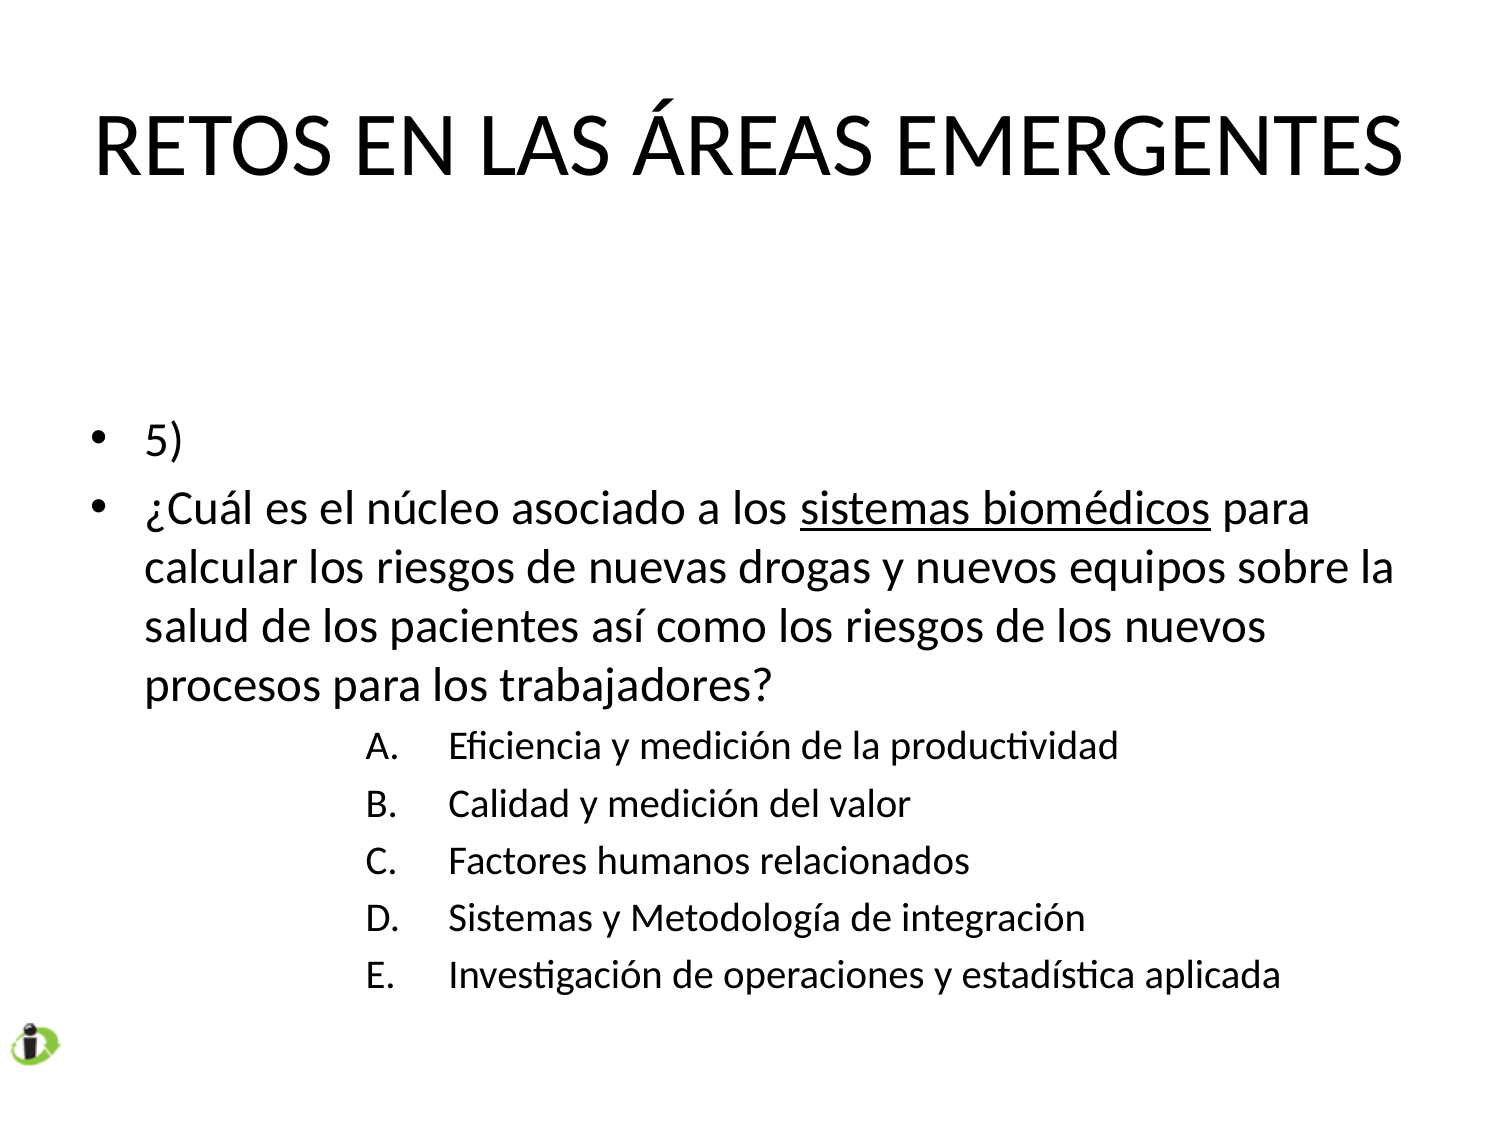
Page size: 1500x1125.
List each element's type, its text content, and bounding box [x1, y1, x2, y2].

picture [10, 1020, 61, 1072]
list 5) ¿Cuál es el núcleo asociado a los sistemas biomédicos para calcular los riesgos de nuevas drogas y nuevos equipos sobre la salud de los pacientes así como los riesgos de los nuevos procesos para los trabajadores? Eficiencia y medición de la productividad Calidad y medición del valor Factores humanos relacionados Sistemas y Metodología de integración Investigación de operaciones y estadística aplicada [75, 262, 1425, 1005]
title RETOS EN LAS ÁREAS EMERGENTES [75, 45, 1425, 233]
